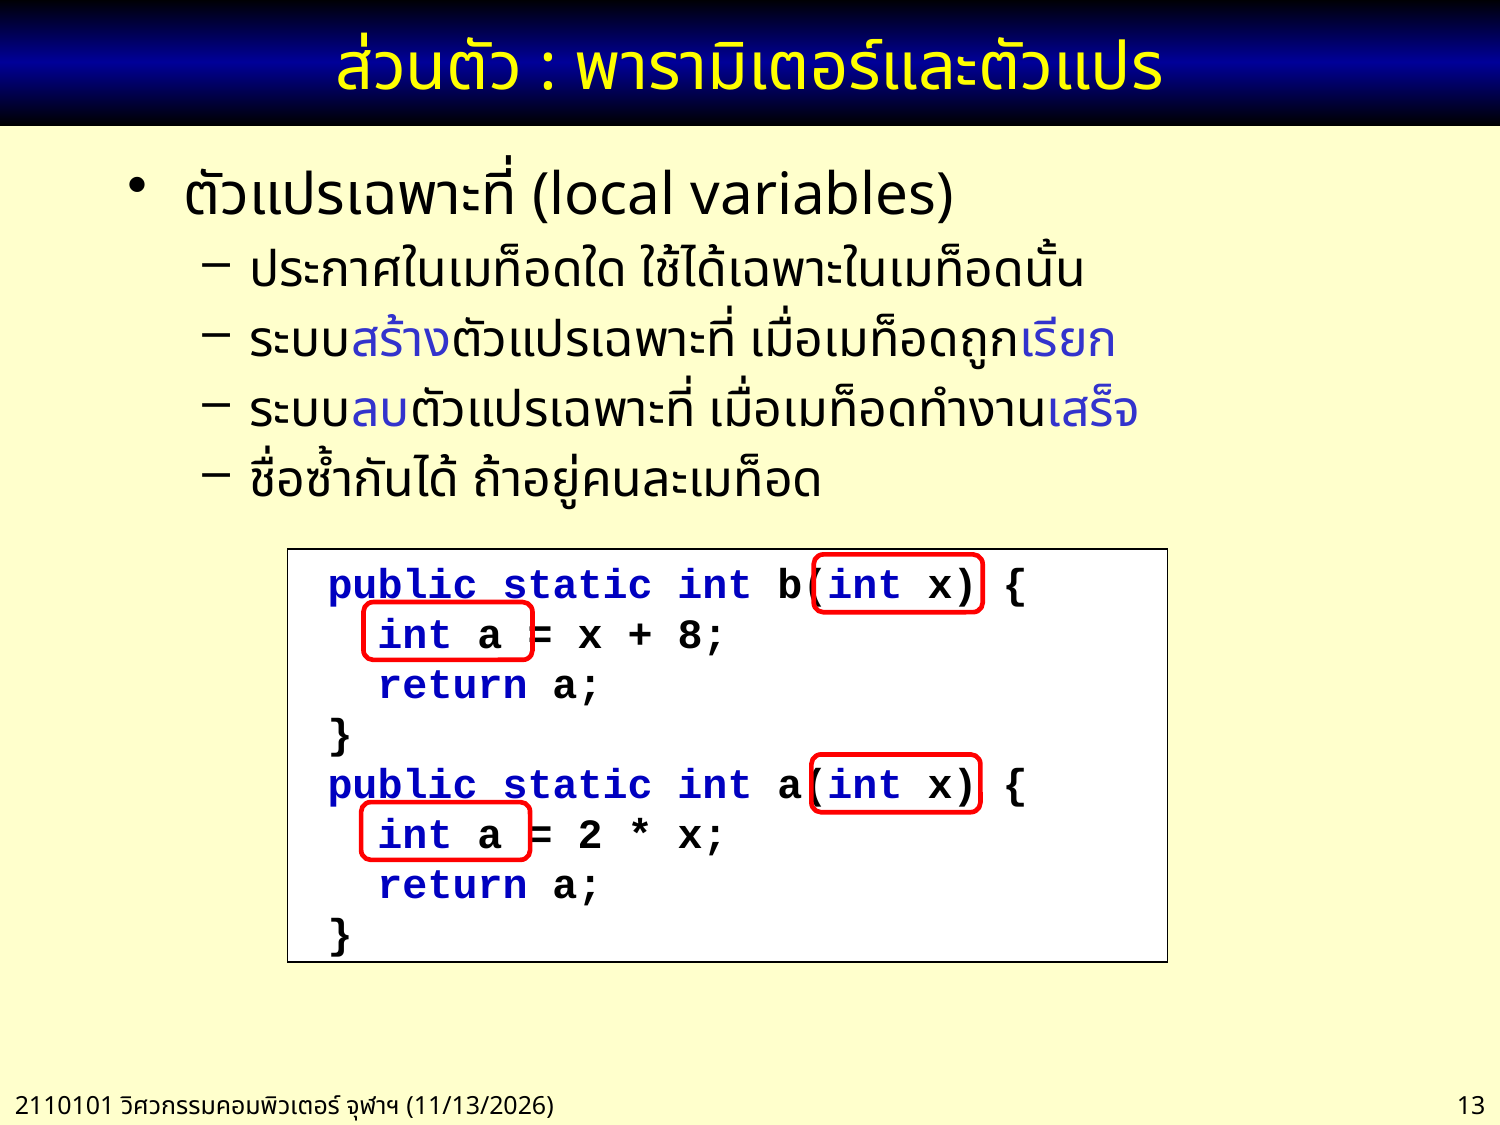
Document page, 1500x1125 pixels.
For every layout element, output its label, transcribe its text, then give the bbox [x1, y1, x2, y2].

title ส่วนตัว : พารามิเตอร์และตัวแปร [0, 0, 1500, 126]
text_box [813, 554, 983, 613]
text_box [361, 802, 531, 860]
text_box [811, 754, 981, 813]
text_box [363, 602, 533, 660]
text_box public static int b(int x) { int a = x + 8; return a; } public static int a(int x) { int a = 2 * x; return a; } [287, 549, 1168, 963]
list ตัวแปรเฉพาะที่ (local variables) ประกาศในเมท็อดใด ใช้ได้เฉพาะในเมท็อดนั้น ระบบสร้างตัวแปรเฉพาะที่ เมื่อเมท็อดถูกเรียก ระบบลบตัวแปรเฉพาะที่ เมื่อเมท็อดทำงานเสร็จ ชื่อซ้ำกันได้ ถ้าอยู่คนละเมท็อด [112, 148, 1412, 987]
